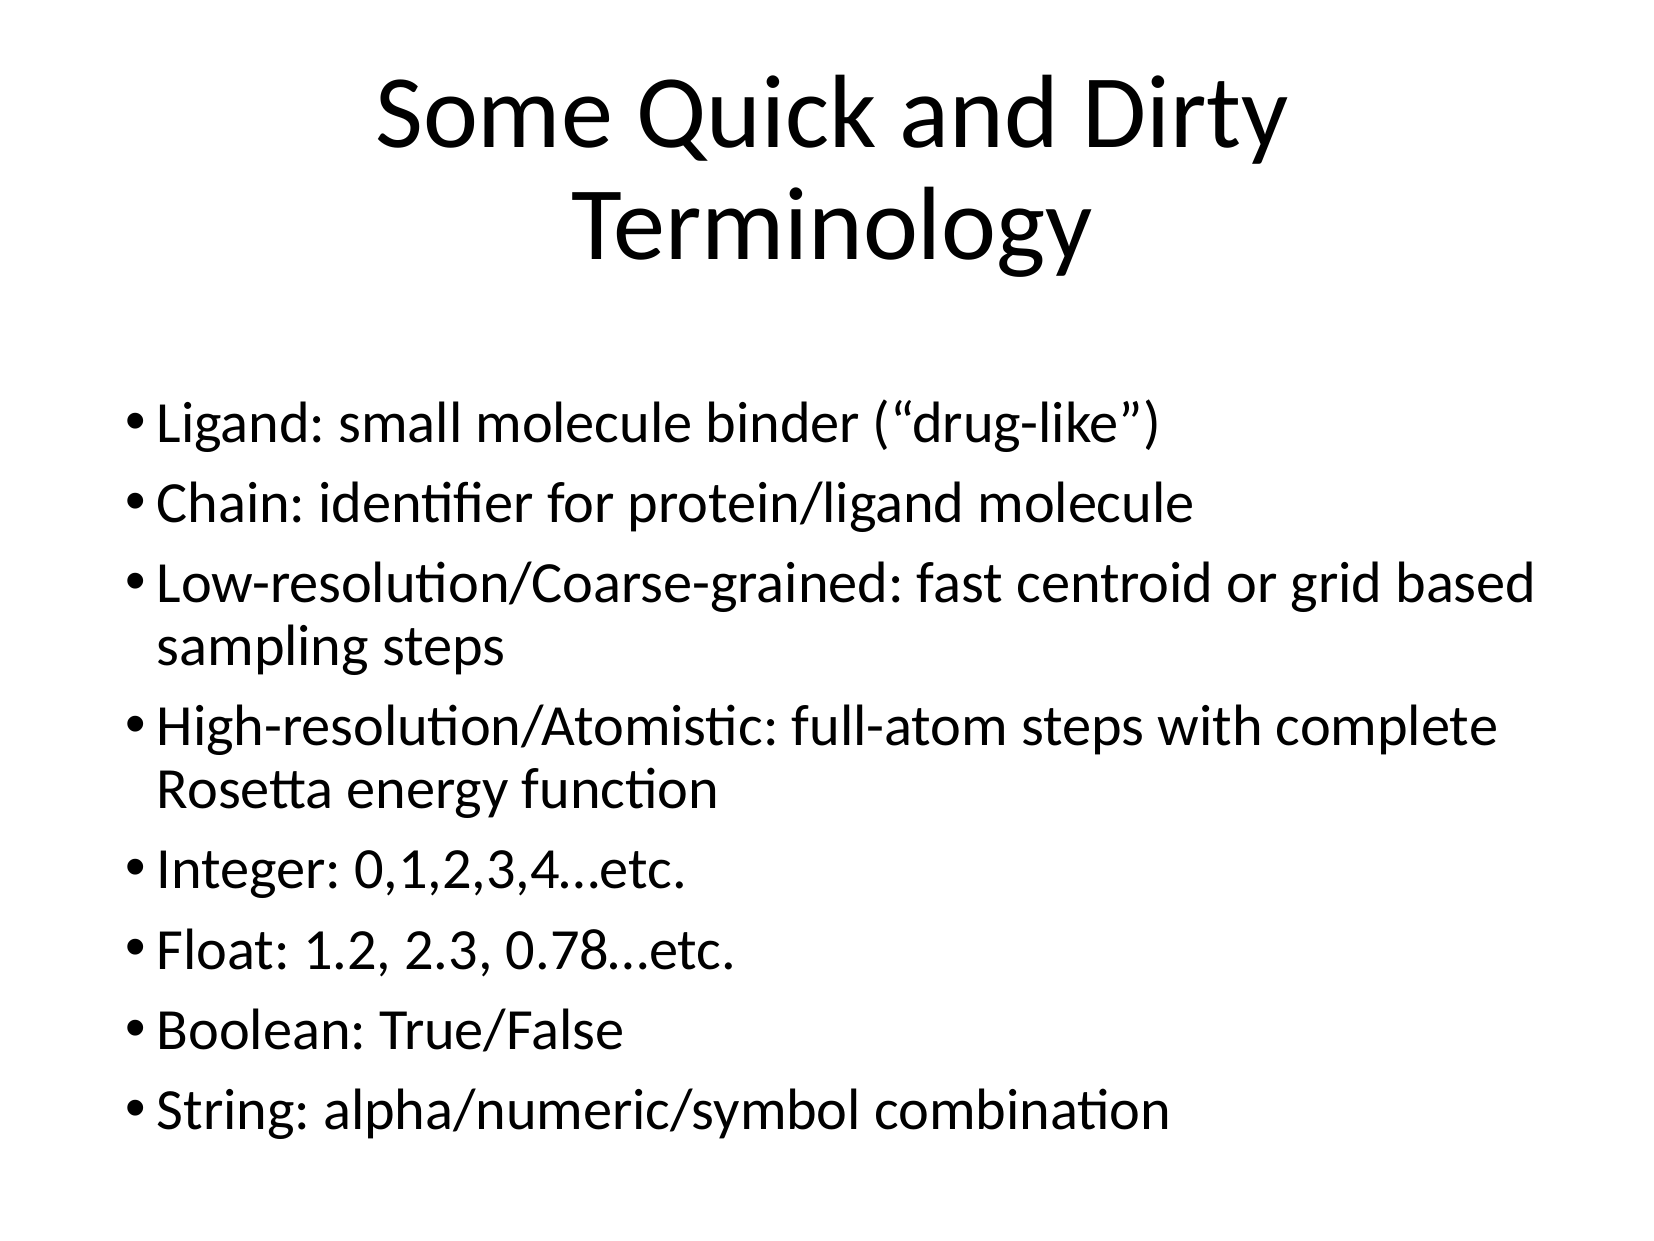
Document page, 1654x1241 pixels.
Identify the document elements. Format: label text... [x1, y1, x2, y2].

title Some Quick and Dirty Terminology [88, 49, 1577, 290]
list Ligand: small molecule binder (“drug-like”) Chain: identifier for protein/ligand molecule Low-resolution/Coarse-grained: fast centroid or grid based sampling steps High-resolution/Atomistic: full-atom steps with complete Rosetta energy function Integer: 0,1,2,3,4…etc. Float: 1.2, 2.3, 0.78…etc. Boolean: True/False String: alpha/numeric/symbol combination [110, 384, 1577, 1210]
